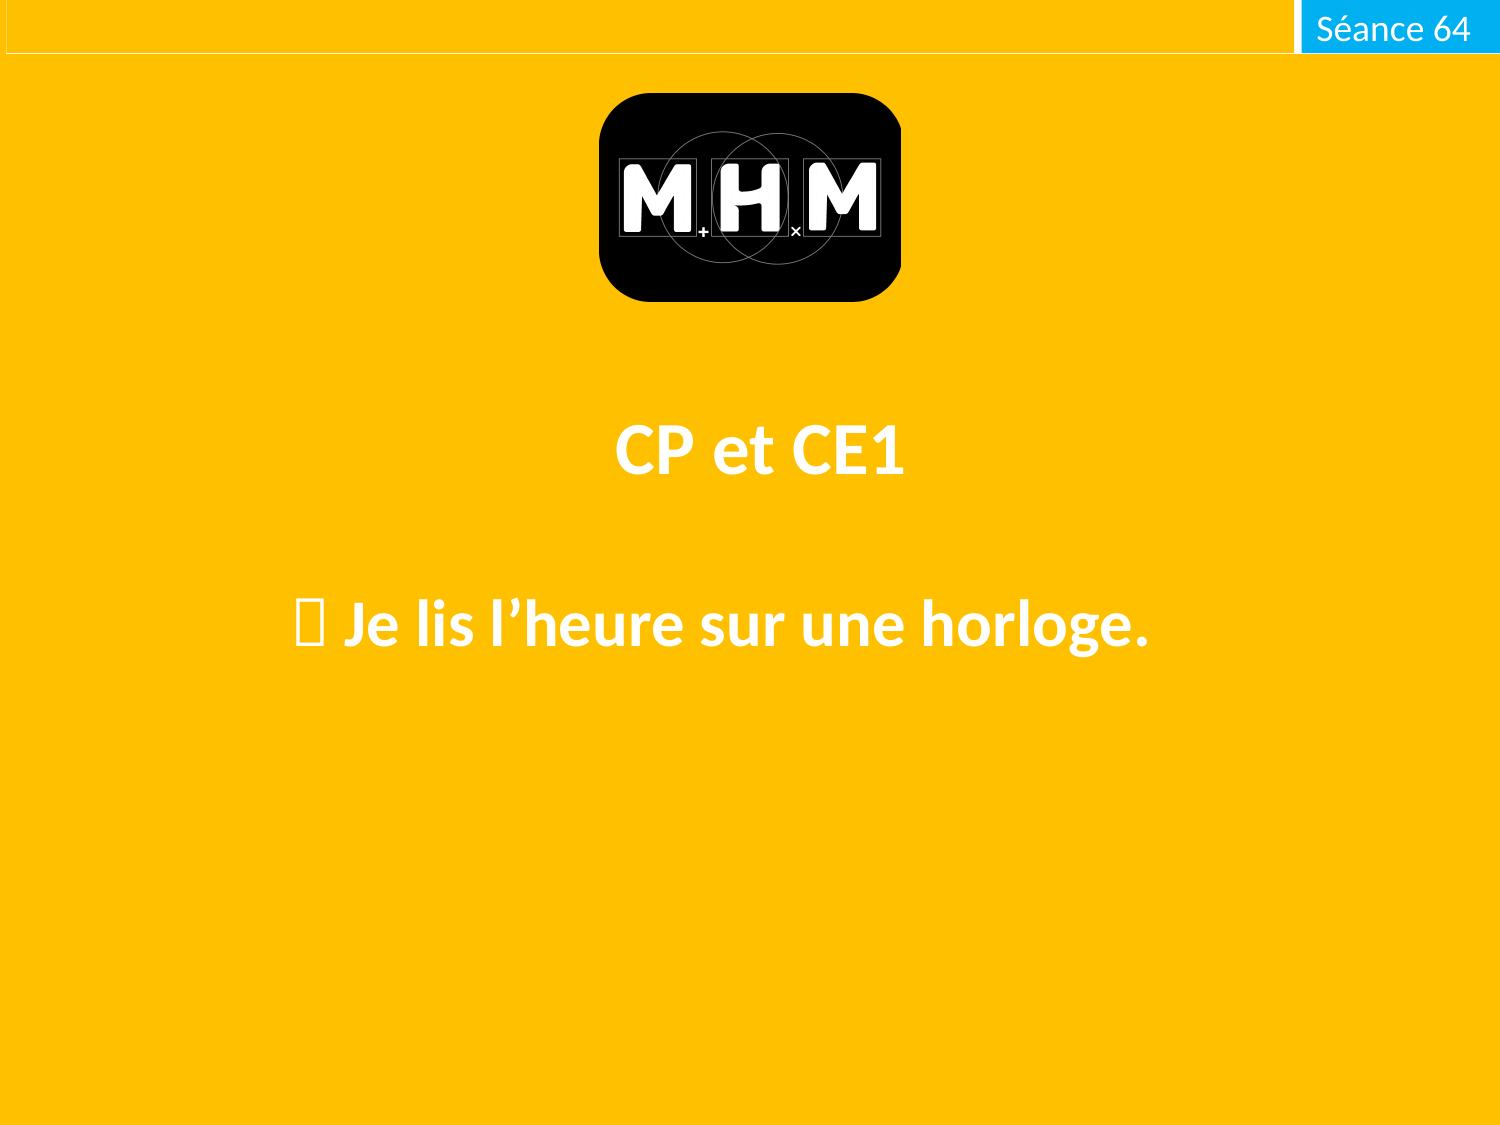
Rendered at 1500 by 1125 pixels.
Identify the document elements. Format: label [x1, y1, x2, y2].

text_box [0, 54, 1500, 1125]
